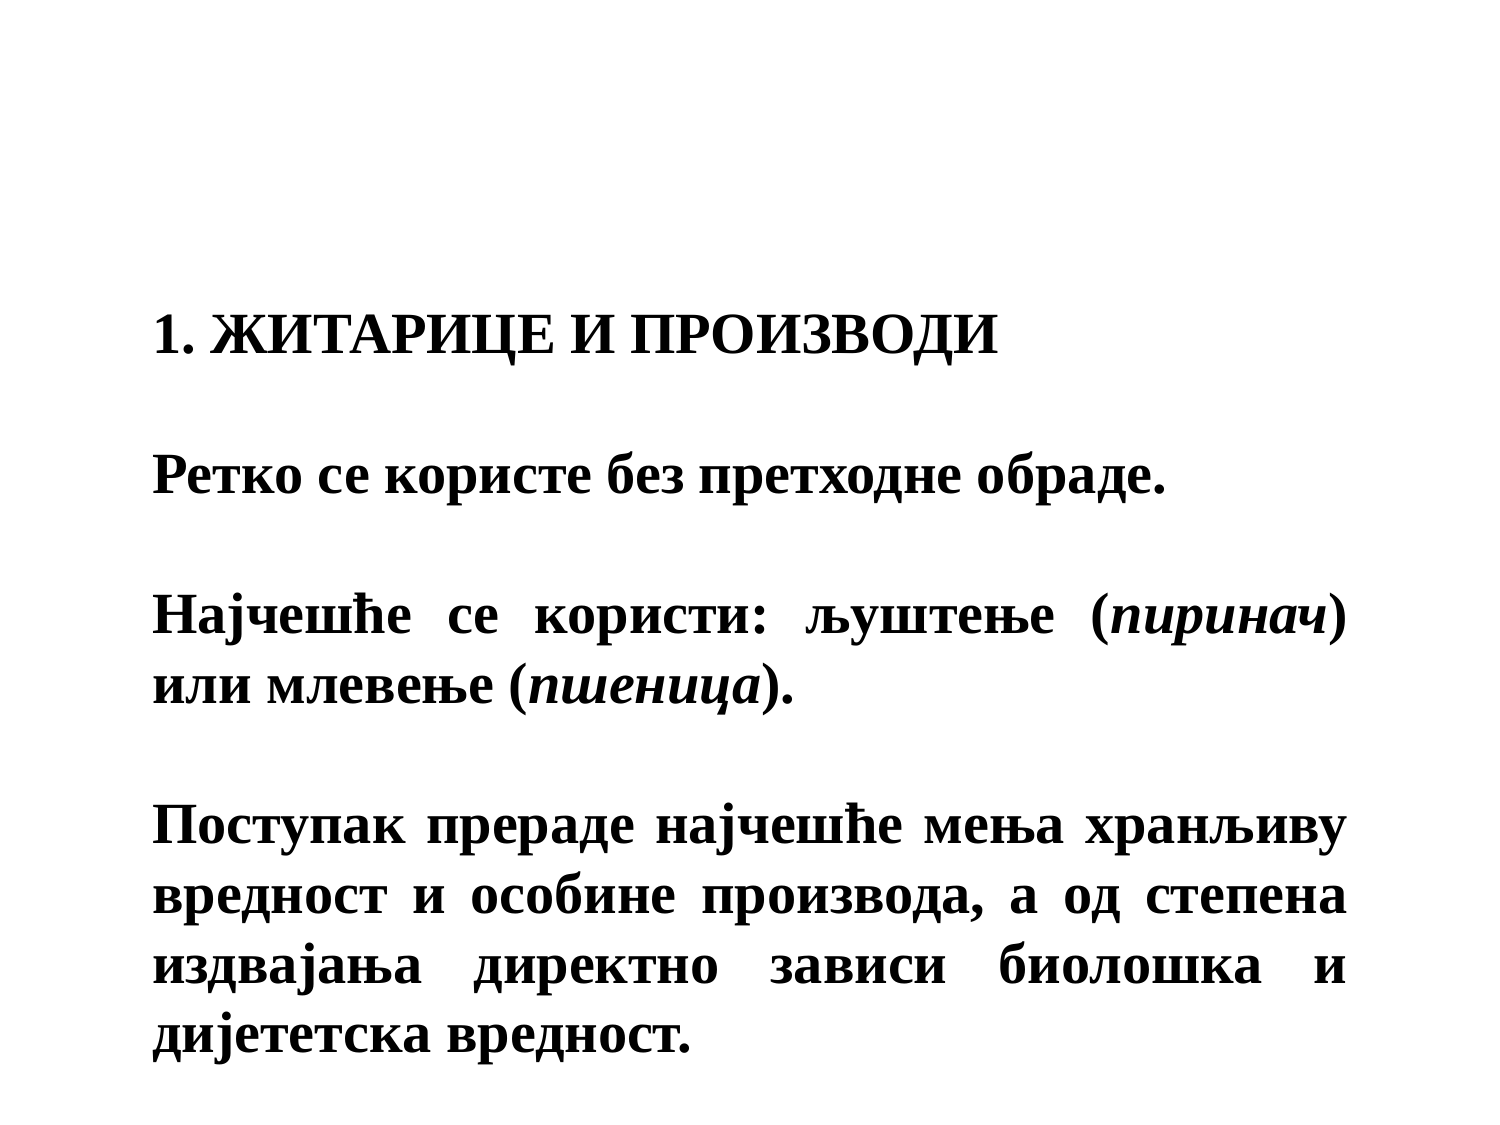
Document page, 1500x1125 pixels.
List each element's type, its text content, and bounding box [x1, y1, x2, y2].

text_box 1. ЖИТАРИЦЕ И ПРОИЗВОДИ Ретко се користе без претходне обраде. Најчешће се користи: љуштење (пиринач) или млевење (пшеница). Поступак прераде најчешће мења хранљиву вредност и особине производа, а од степена издвајања директно зависи биолошка и дијететска вредност. [137, 287, 1363, 1072]
